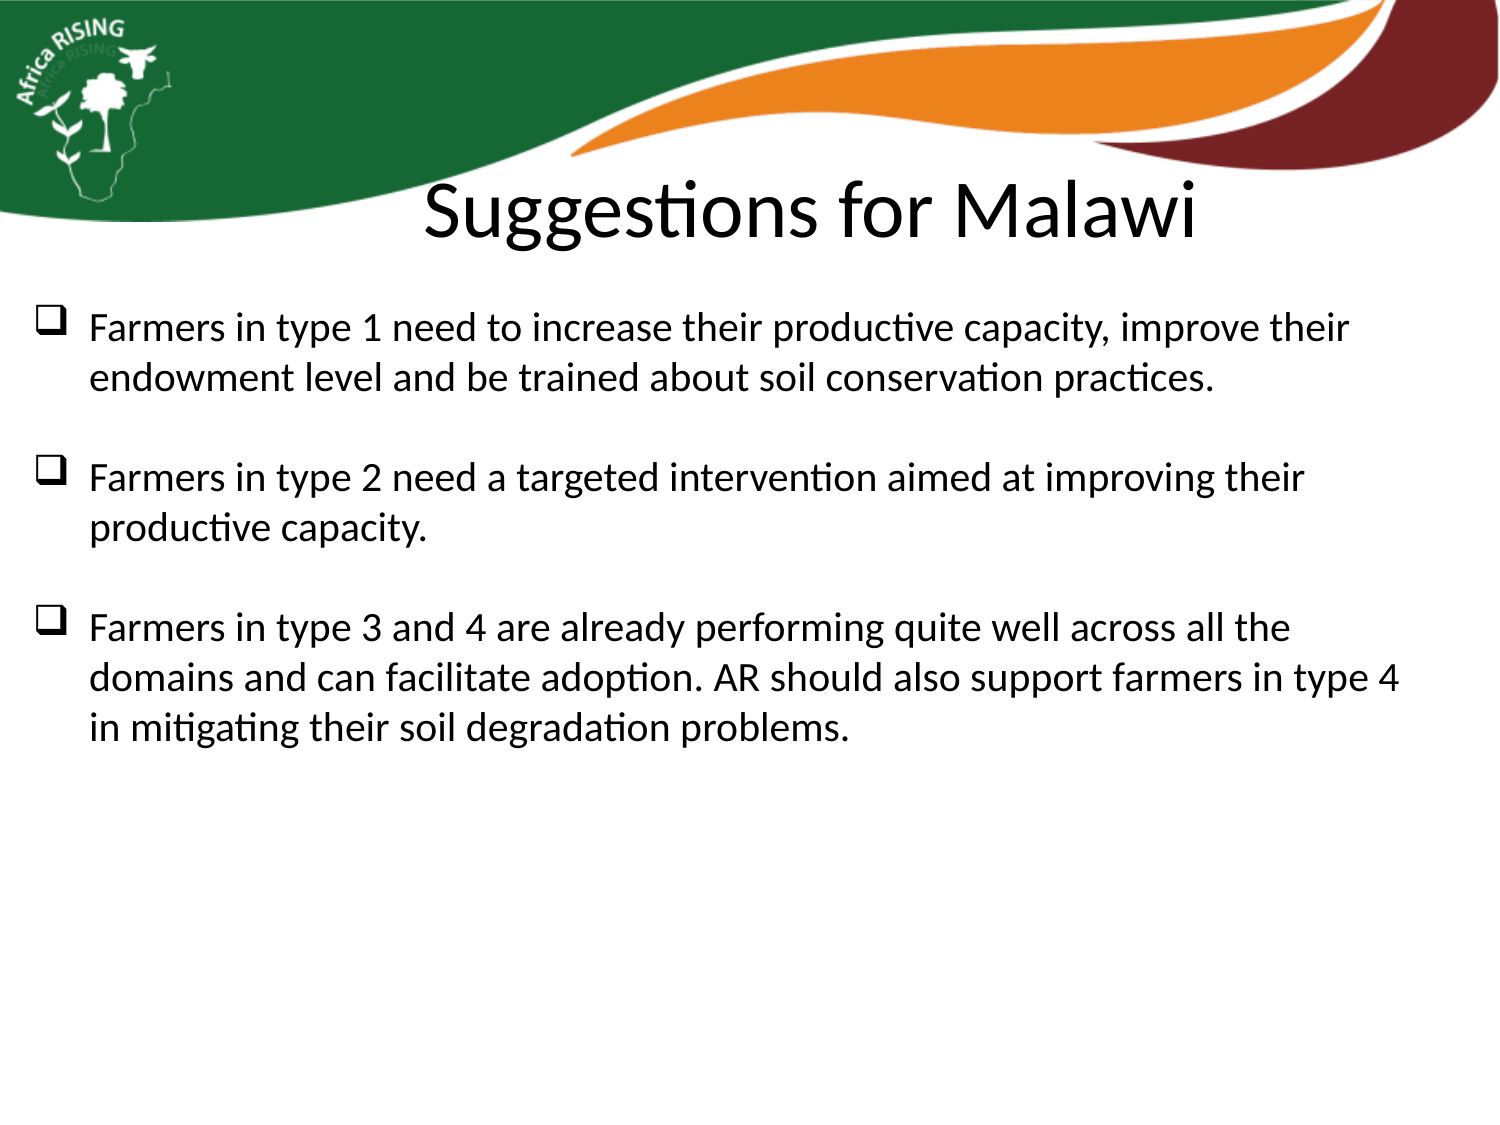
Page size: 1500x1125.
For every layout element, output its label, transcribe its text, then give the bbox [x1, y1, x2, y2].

title Suggestions for Malawi [408, 147, 1475, 263]
text_box Farmers in type 1 need to increase their productive capacity, improve their endowment level and be trained about soil conservation practices. Farmers in type 2 need a targeted intervention aimed at improving their productive capacity. Farmers in type 3 and 4 are already performing quite well across all the domains and can facilitate adoption. AR should also support farmers in type 4 in mitigating their soil degradation problems. [18, 292, 1455, 758]
picture [0, 0, 1499, 222]
